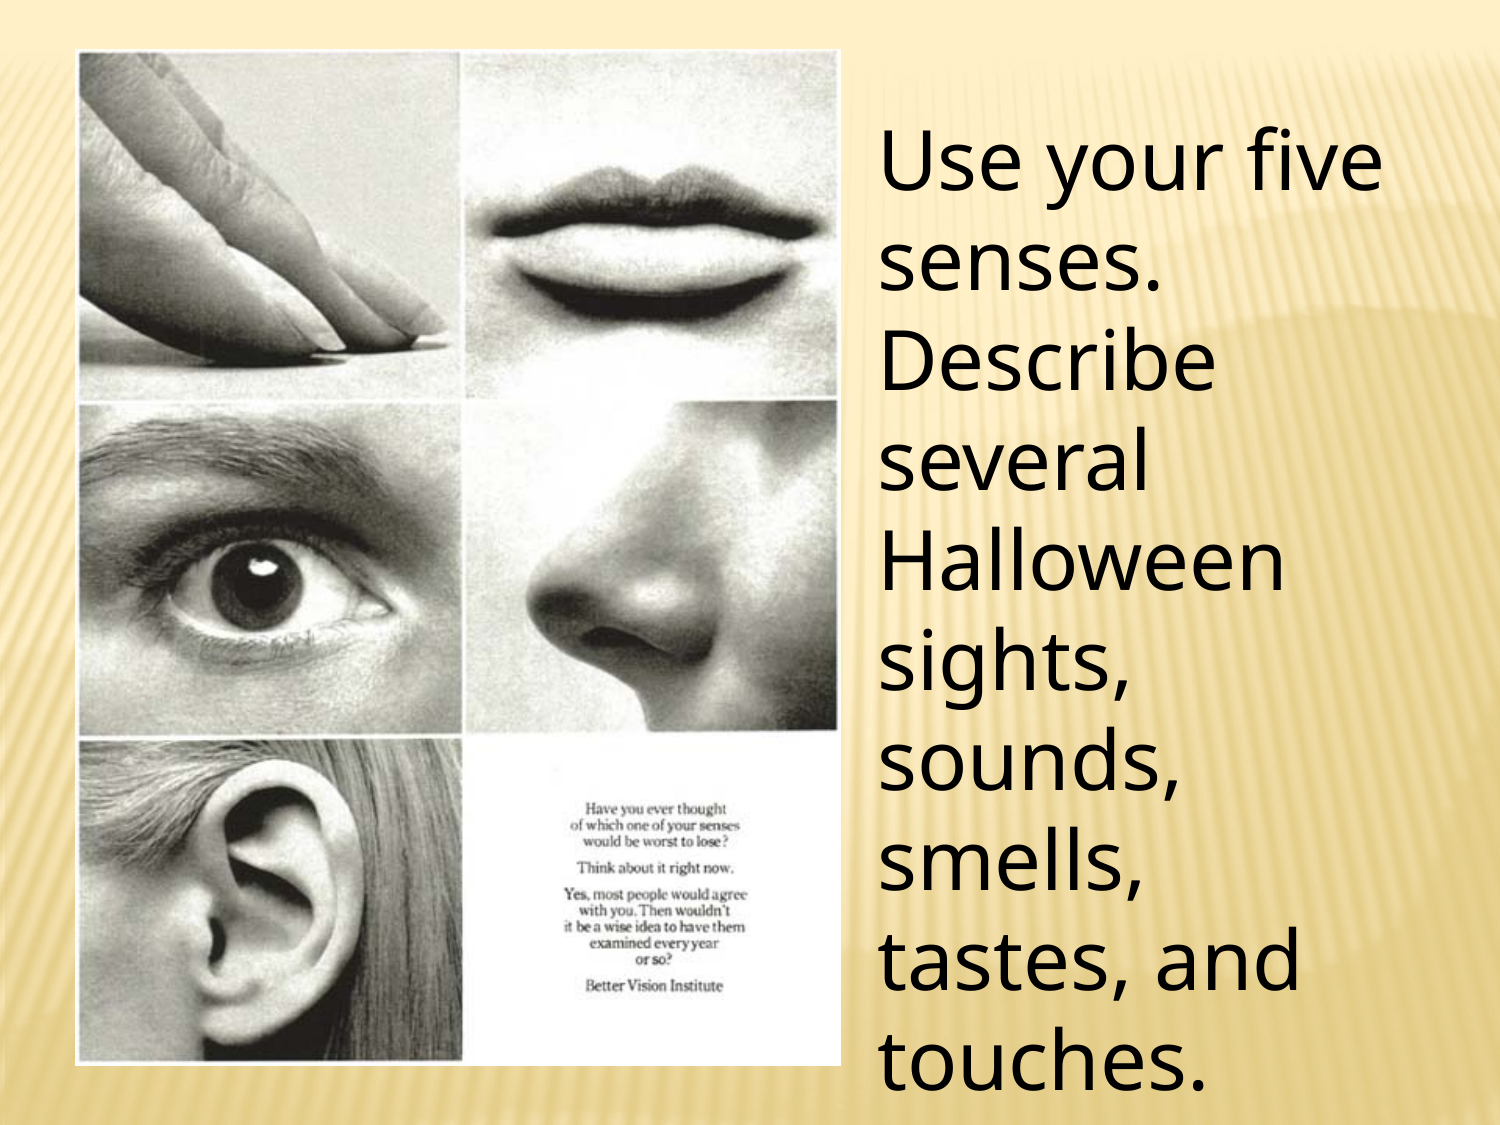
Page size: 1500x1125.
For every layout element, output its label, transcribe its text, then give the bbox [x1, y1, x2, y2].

picture [74, 49, 841, 1066]
text_box Use your five senses. Describe several Halloween sights, sounds, smells, tastes, and touches. [862, 99, 1413, 1115]
